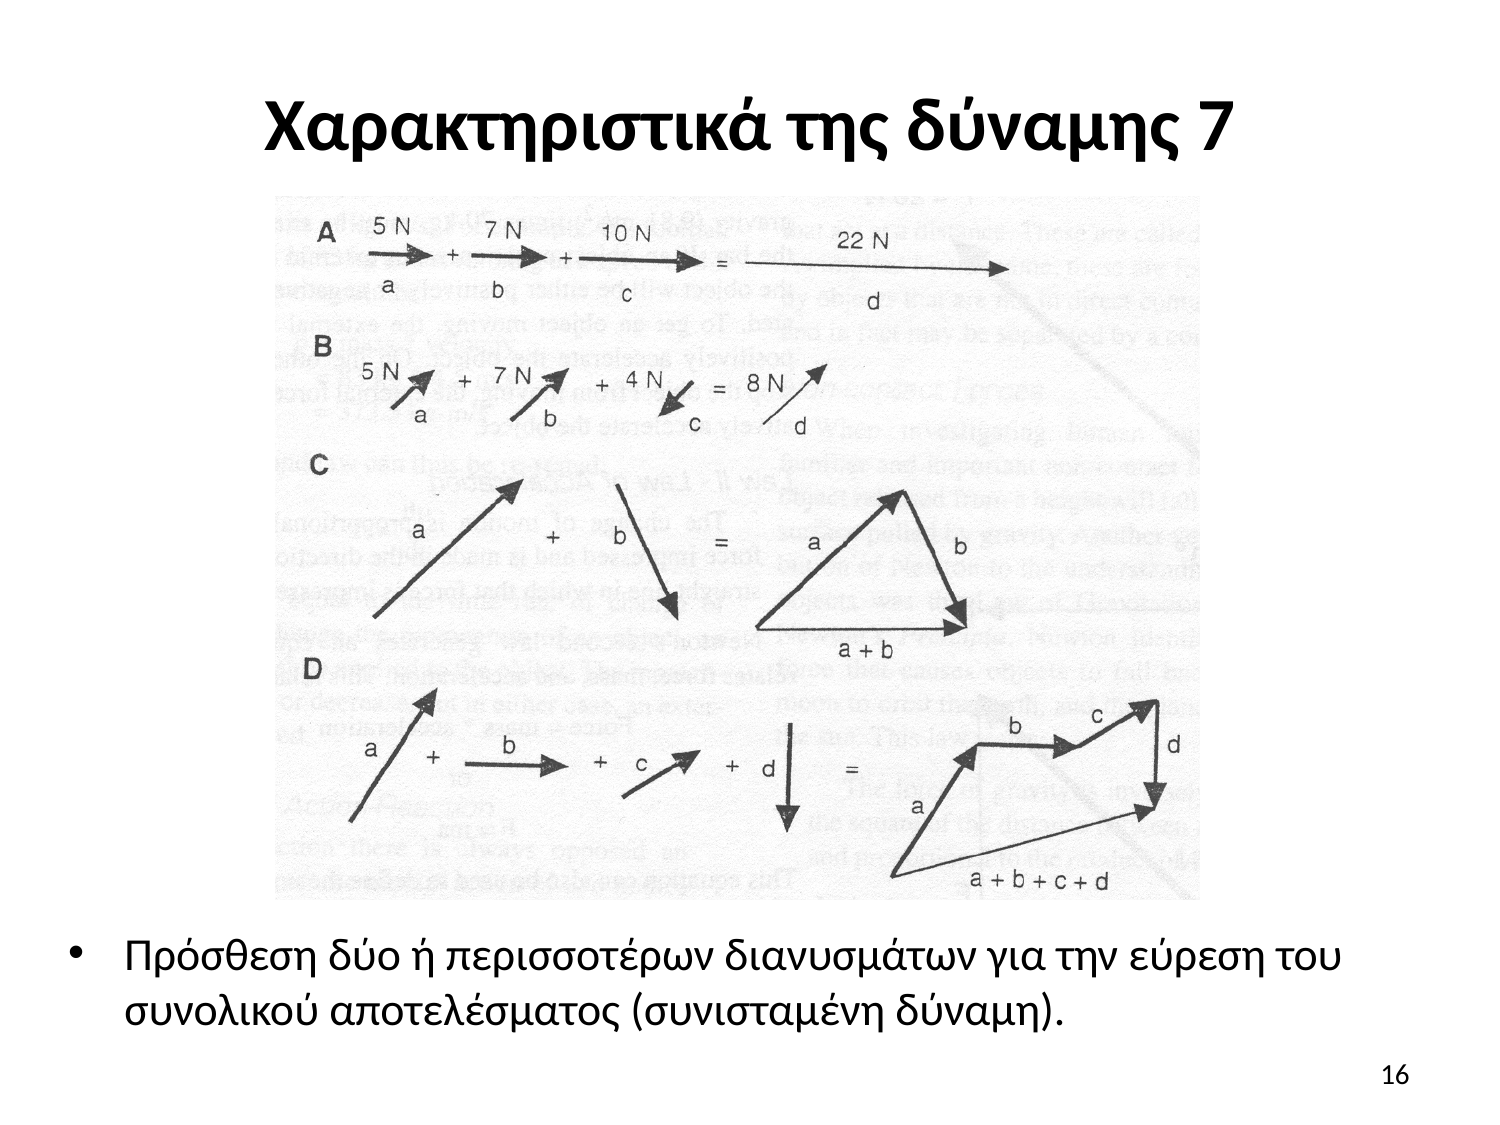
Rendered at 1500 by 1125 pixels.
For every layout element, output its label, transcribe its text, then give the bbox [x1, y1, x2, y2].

title Χαρακτηριστικά της δύναμης 7 [75, 45, 1425, 197]
picture [274, 196, 1201, 901]
list Πρόσθεση δύο ή περισσοτέρων διανυσμάτων για την εύρεση του συνολικού αποτελέσματος (συνισταμένη δύναμη). [53, 916, 1459, 1083]
slide_number 16 [1074, 1042, 1425, 1103]
